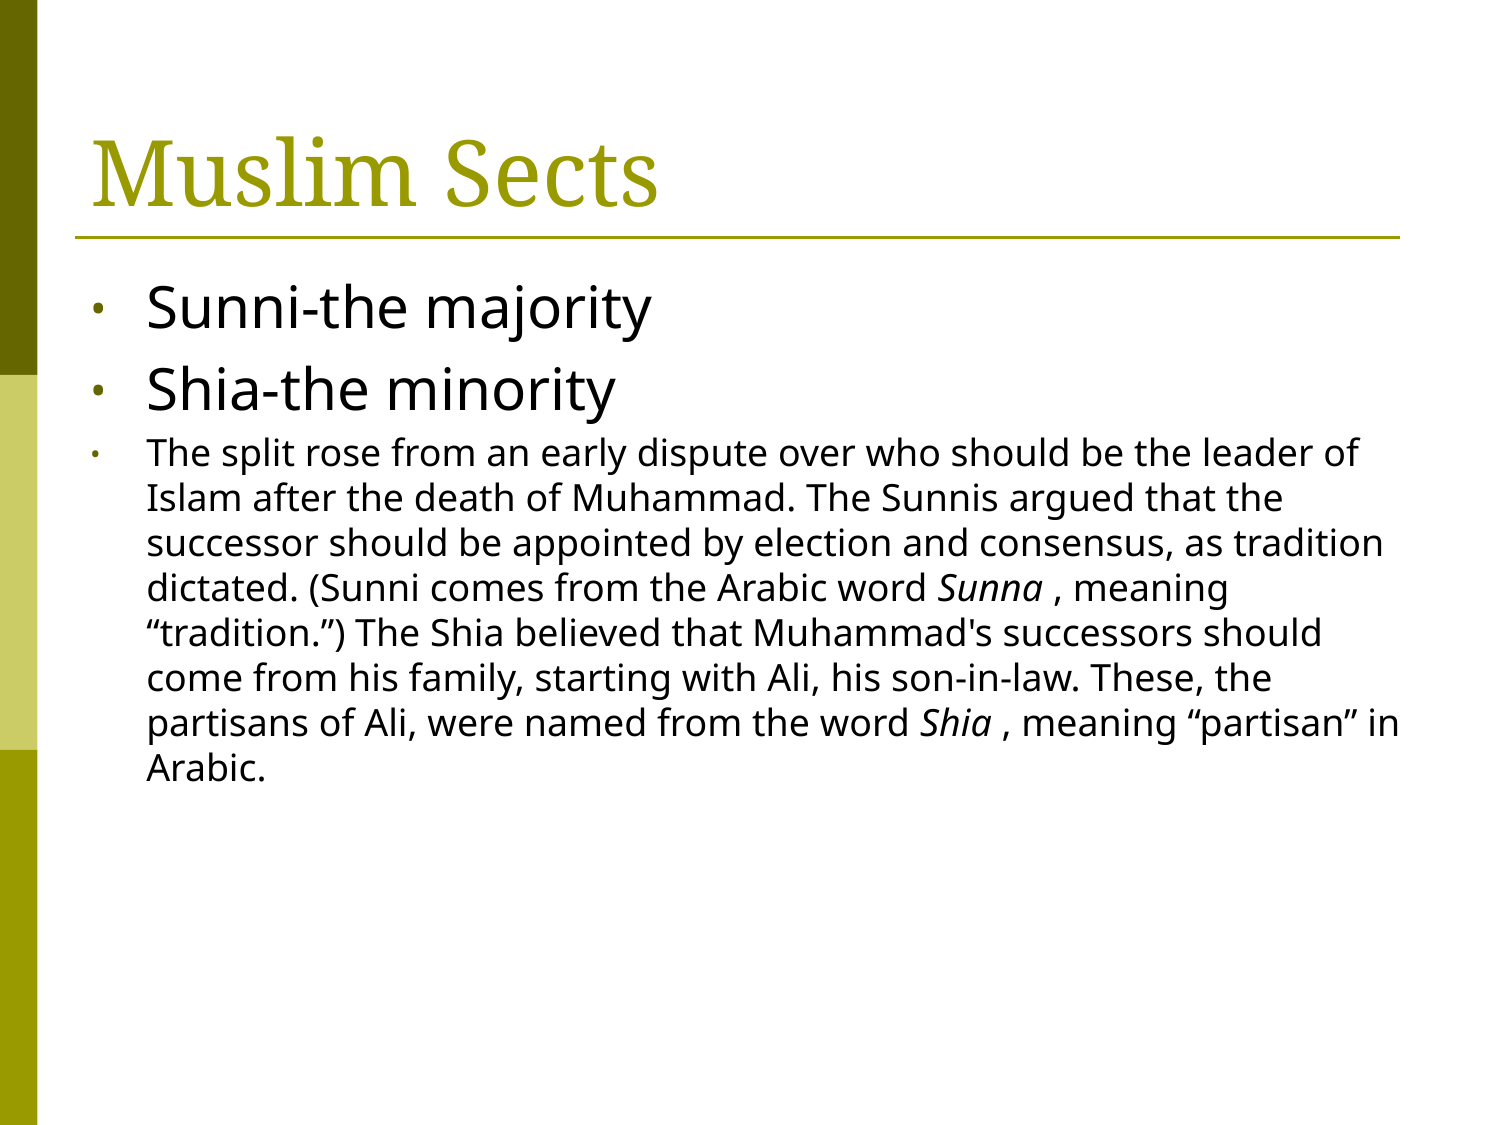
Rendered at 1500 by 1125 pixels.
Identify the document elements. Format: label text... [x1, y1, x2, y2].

title Muslim Sects [75, 45, 1425, 233]
list Sunni-the majority Shia-the minority The split rose from an early dispute over who should be the leader of Islam after the death of Muhammad. The Sunnis argued that the successor should be appointed by election and consensus, as tradition dictated. (Sunni comes from the Arabic word Sunna , meaning “tradition.”) The Shia believed that Muhammad's successors should come from his family, starting with Ali, his son-in-law. These, the partisans of Ali, were named from the word Shia , meaning “partisan” in Arabic. [75, 262, 1425, 1006]
